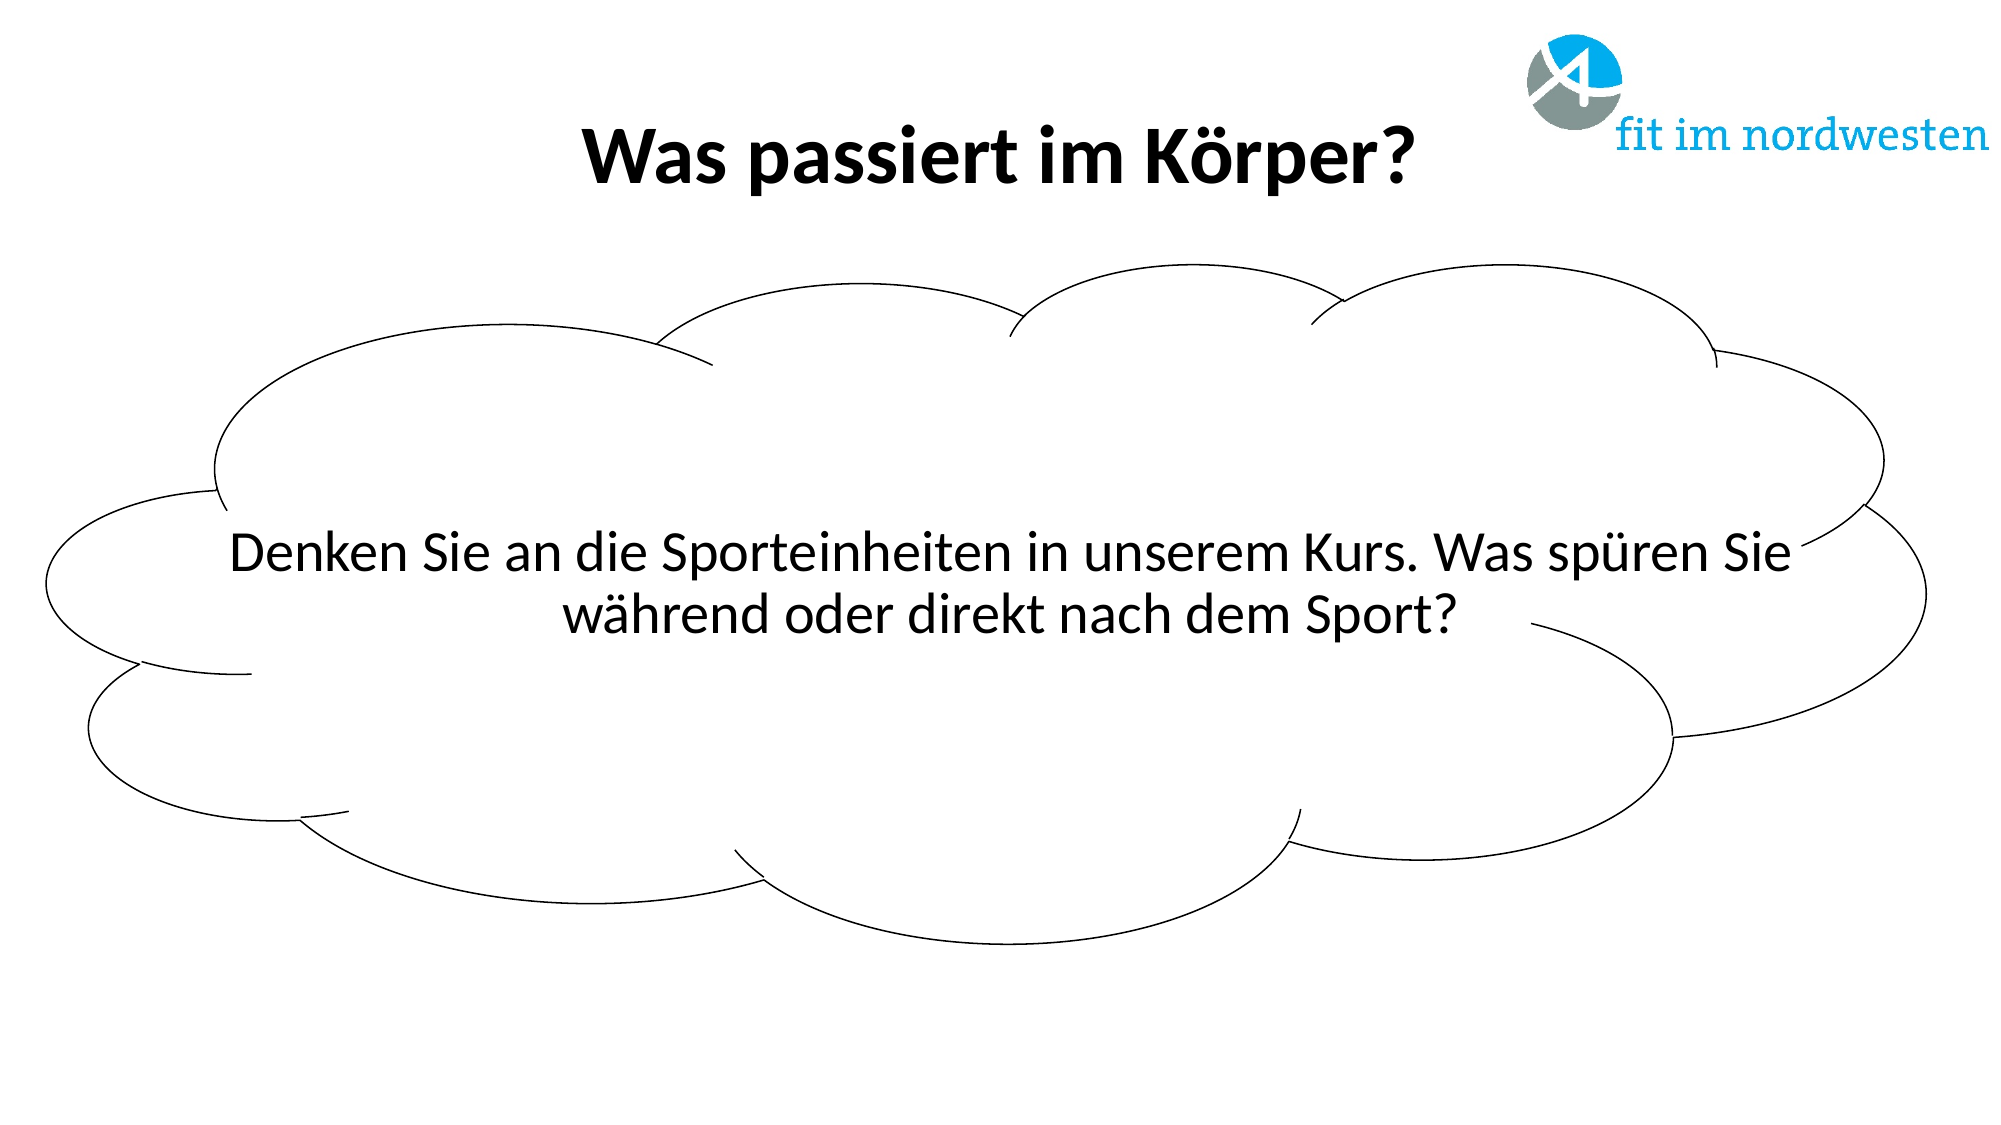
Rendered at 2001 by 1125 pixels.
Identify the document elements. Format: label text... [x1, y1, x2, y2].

picture [1522, 11, 2000, 227]
list Denken Sie an die Sporteinheiten in unserem Kurs. Was spüren Sie während oder direkt nach dem Sport? [141, 226, 1867, 941]
title Was passiert im Körper? [137, 47, 1522, 265]
text_box [46, 502, 141, 793]
text_box [1867, 506, 1927, 682]
text_box [1867, 417, 1885, 504]
text_box [945, 941, 1071, 945]
